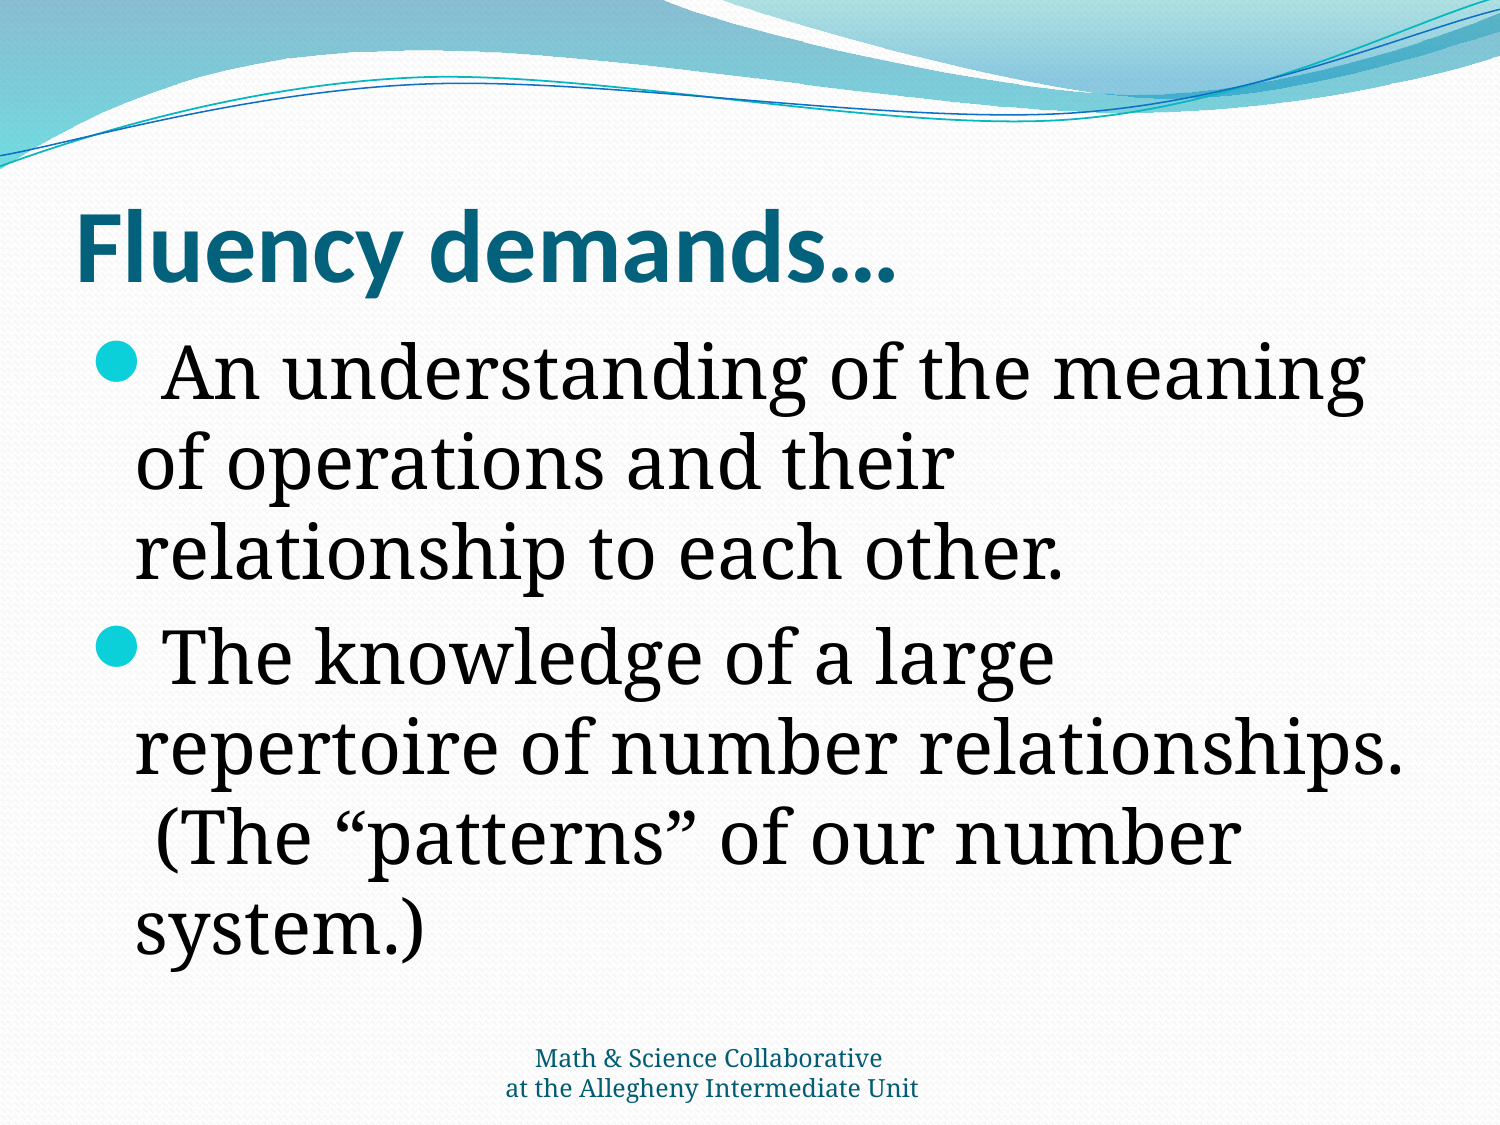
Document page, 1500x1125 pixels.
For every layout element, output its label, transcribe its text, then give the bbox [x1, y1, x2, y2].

title Fluency demands… [75, 115, 1425, 303]
list An understanding of the meaning of operations and their relationship to each other. The knowledge of a large repertoire of number relationships. (The “patterns” of our number system.) [75, 317, 1425, 1038]
footer Math & Science Collaborative at the Allegheny Intermediate Unit [437, 1042, 988, 1103]
